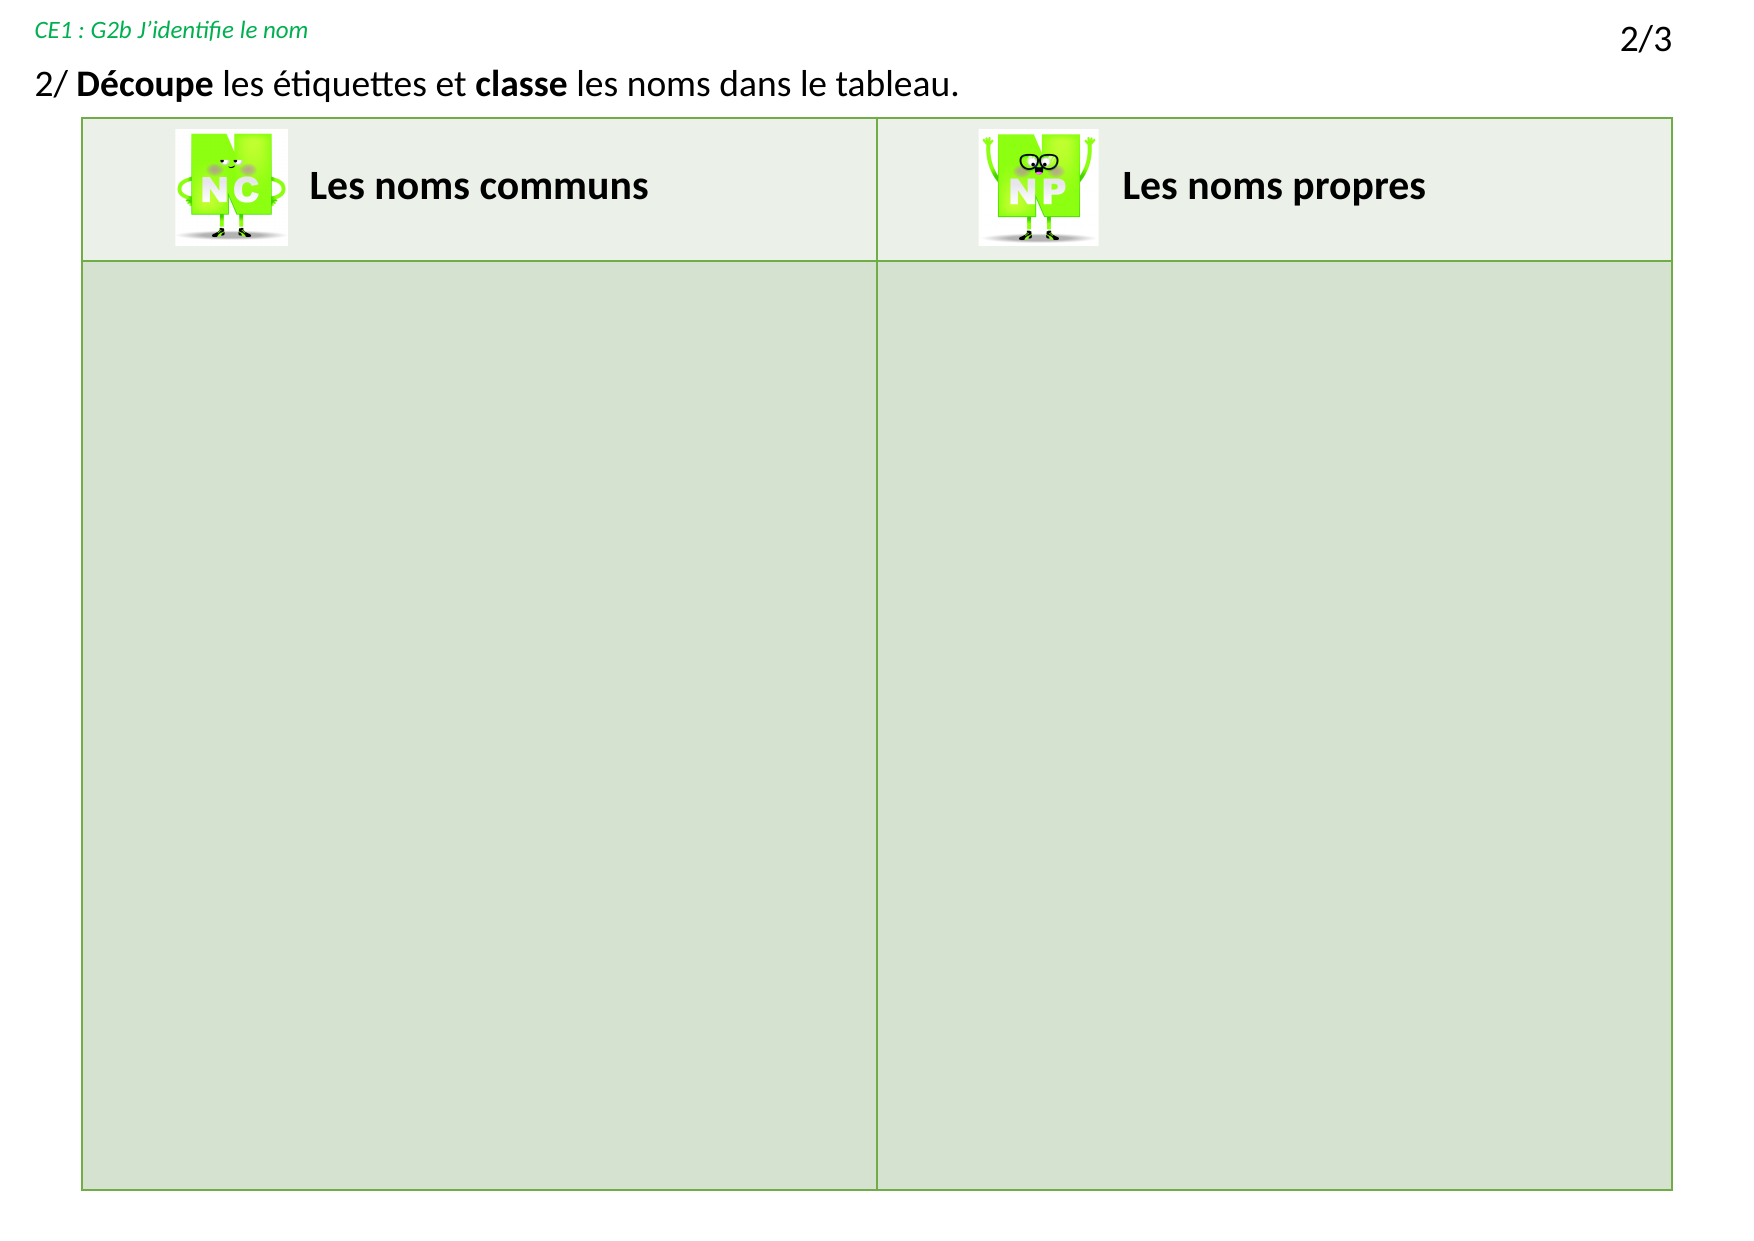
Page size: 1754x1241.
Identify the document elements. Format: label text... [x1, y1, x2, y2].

table_cell [83, 262, 876, 1189]
table_header Les noms propres [878, 119, 1671, 260]
text_box 2/ Découpe les étiquettes et classe les noms dans le tableau. [19, 51, 1097, 112]
text_box CE1 : G2b J’identifie le nom [19, 6, 864, 51]
picture [978, 128, 1099, 246]
table_cell [878, 262, 1671, 1189]
picture [175, 128, 288, 246]
table_header Les noms communs [83, 119, 876, 260]
text_box 2/3 [1605, 6, 1754, 66]
